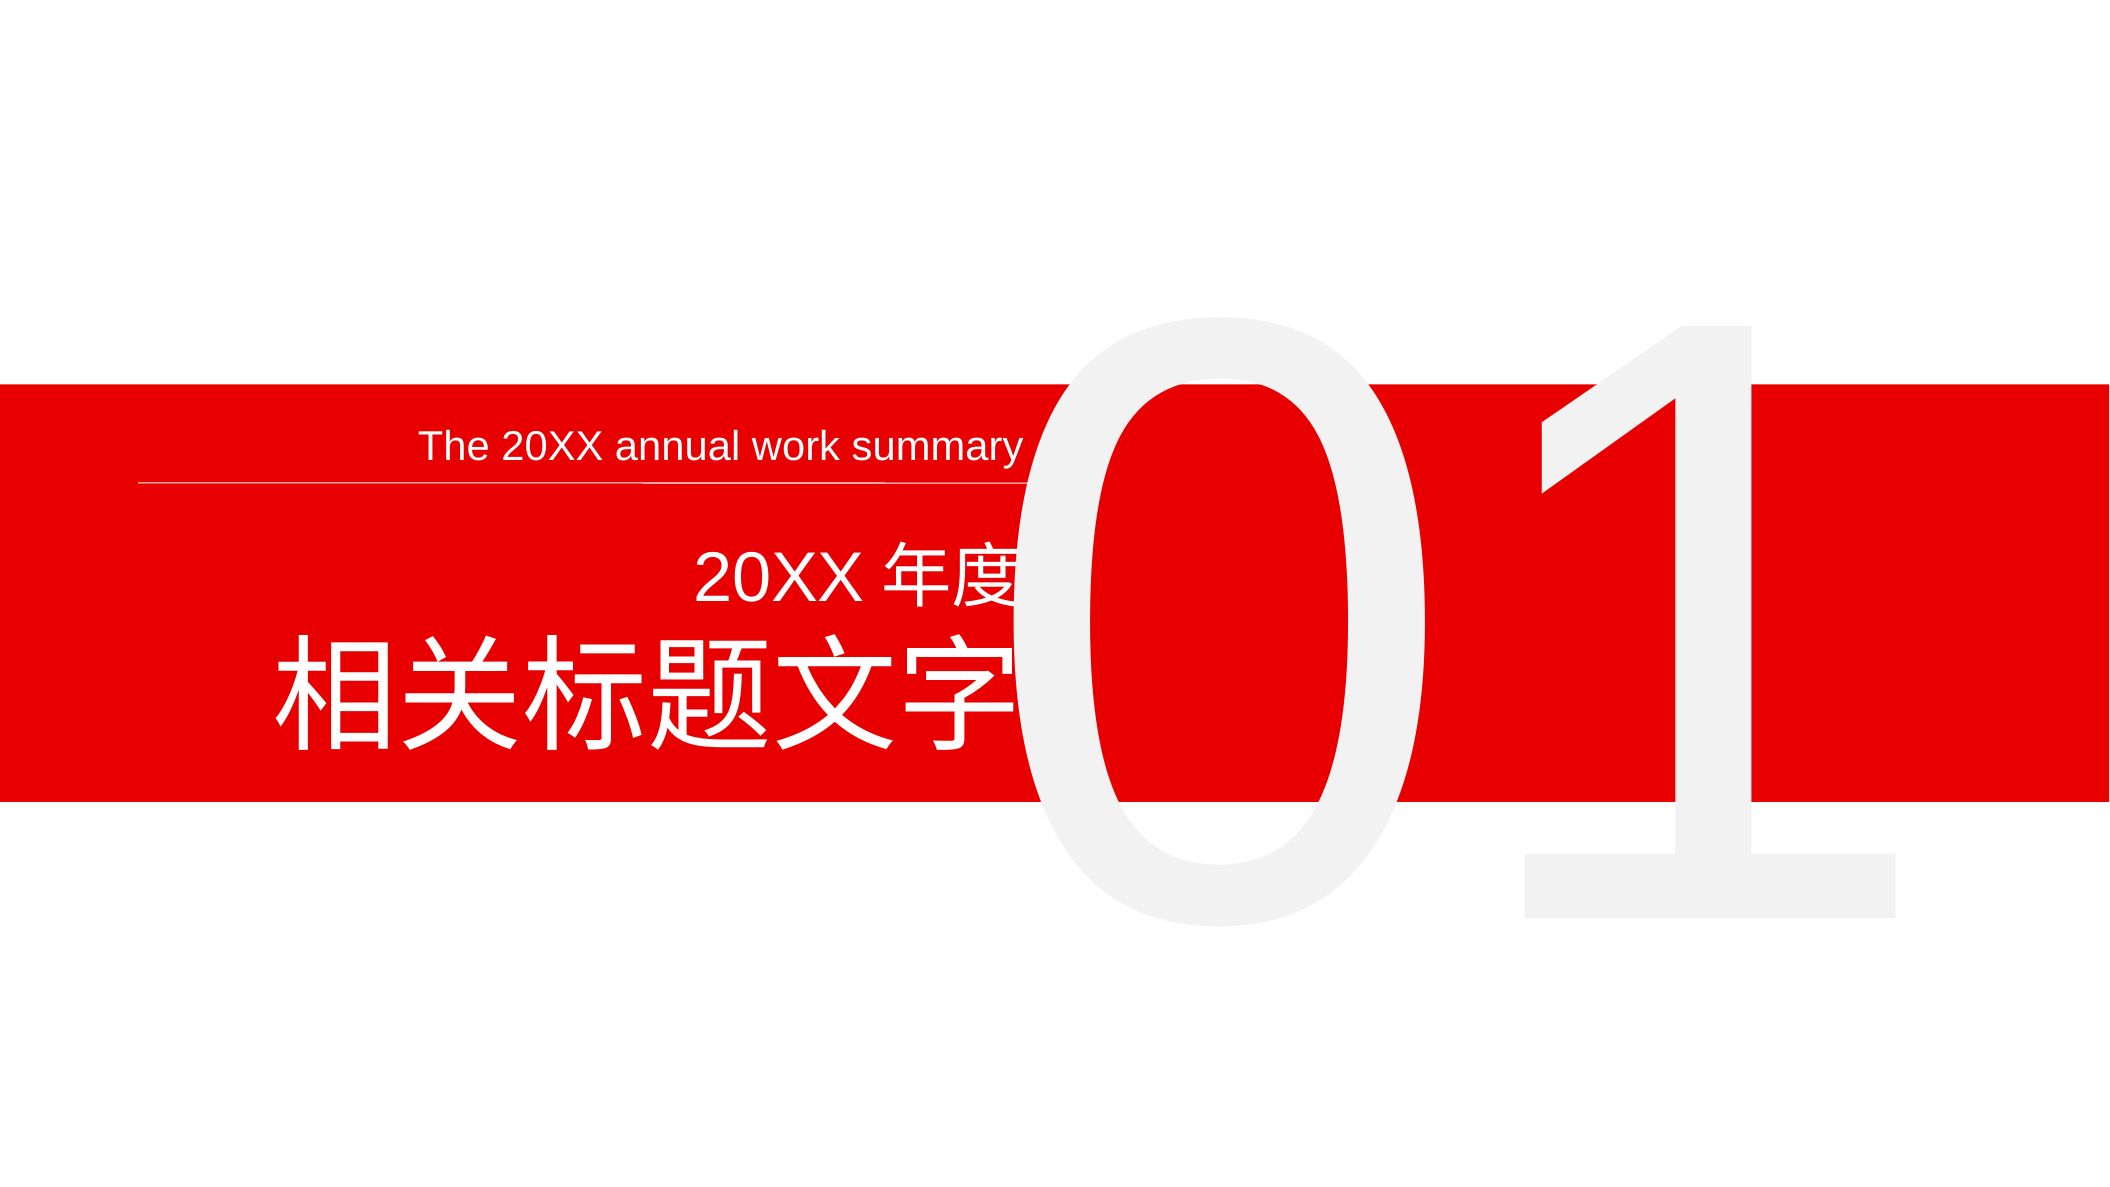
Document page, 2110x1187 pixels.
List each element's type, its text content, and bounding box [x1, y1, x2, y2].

text_box 20XX年度 相关标题文字 [257, 523, 965, 773]
text_box 01 [965, 50, 1953, 1098]
text_box [1953, 384, 2110, 802]
text_box The 20XX annual work summary [402, 411, 965, 476]
text_box [0, 384, 965, 802]
